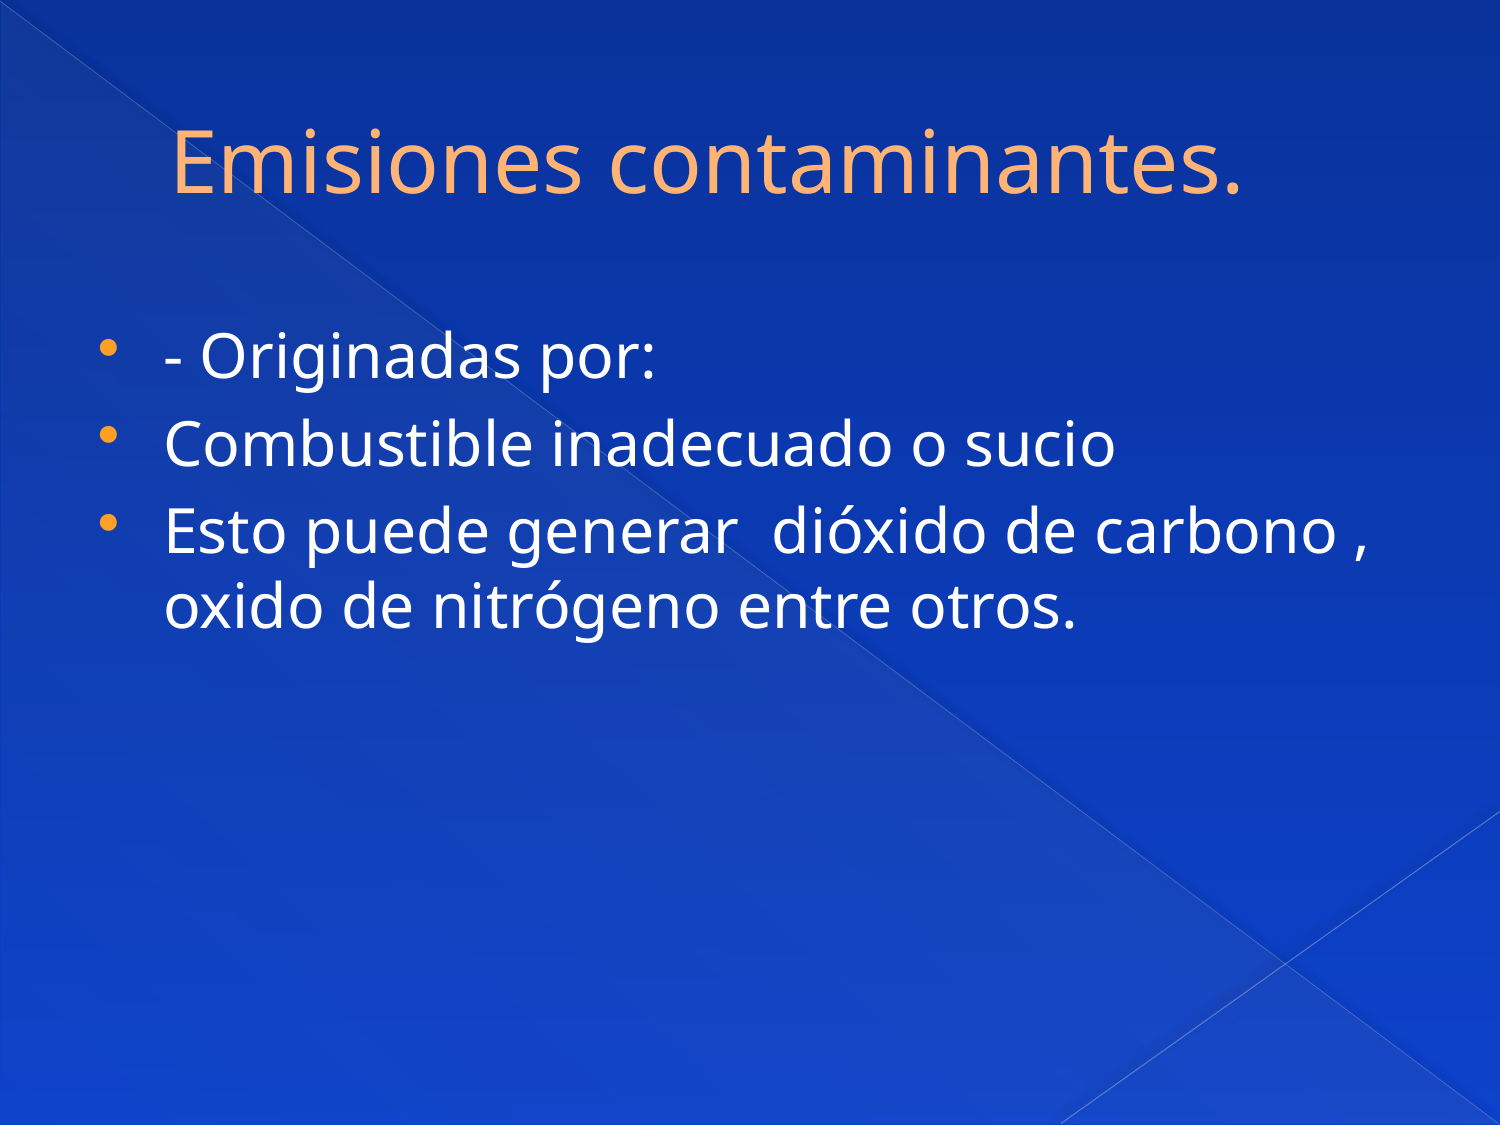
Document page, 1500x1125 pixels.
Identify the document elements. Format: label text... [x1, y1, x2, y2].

list - Originadas por: Combustible inadecuado o sucio Esto puede generar dióxido de carbono , oxido de nitrógeno entre otros. [75, 308, 1425, 1059]
title Emisiones contaminantes. [75, 43, 1425, 274]
